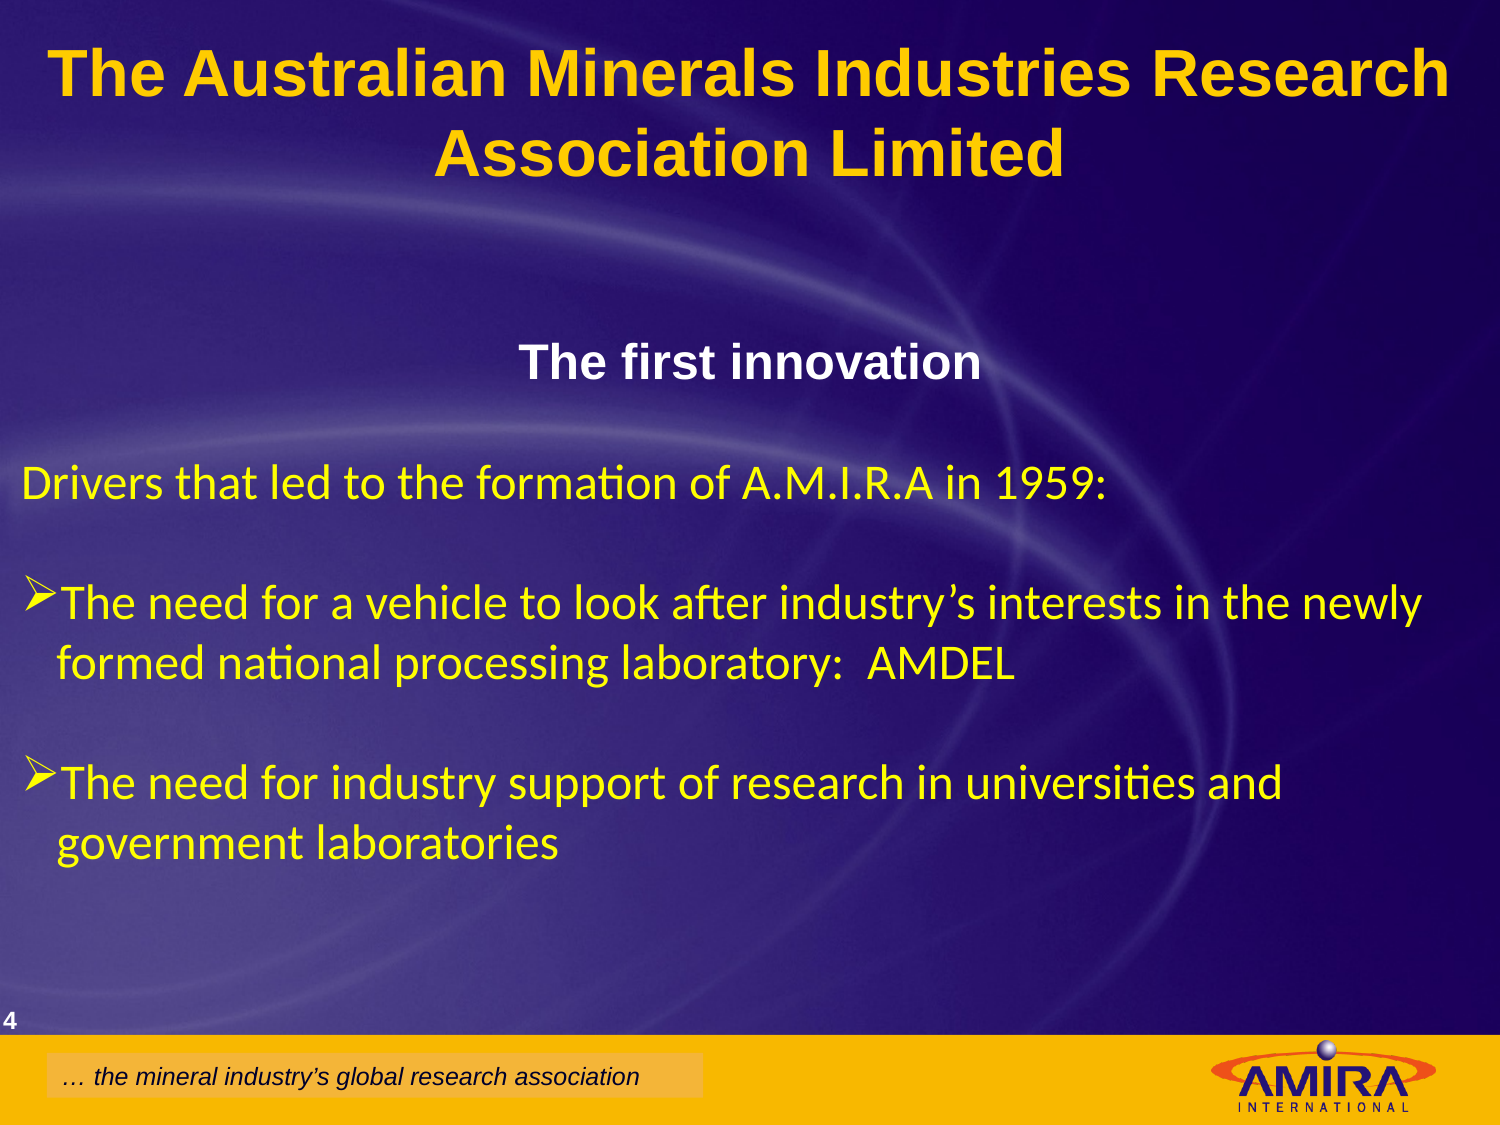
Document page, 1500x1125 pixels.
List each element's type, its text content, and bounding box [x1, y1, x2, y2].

text_box The Australian Minerals Industries Research Association Limited The first innovation Drivers that led to the formation of A.M.I.R.A in 1959: The need for a vehicle to look after industry’s interests in the newly formed national processing laboratory: AMDEL The need for industry support of research in universities and government laboratories [6, 22, 1495, 175]
picture [1211, 1040, 1436, 1112]
picture [0, 0, 1500, 1034]
text_box 4 [0, 997, 59, 1043]
